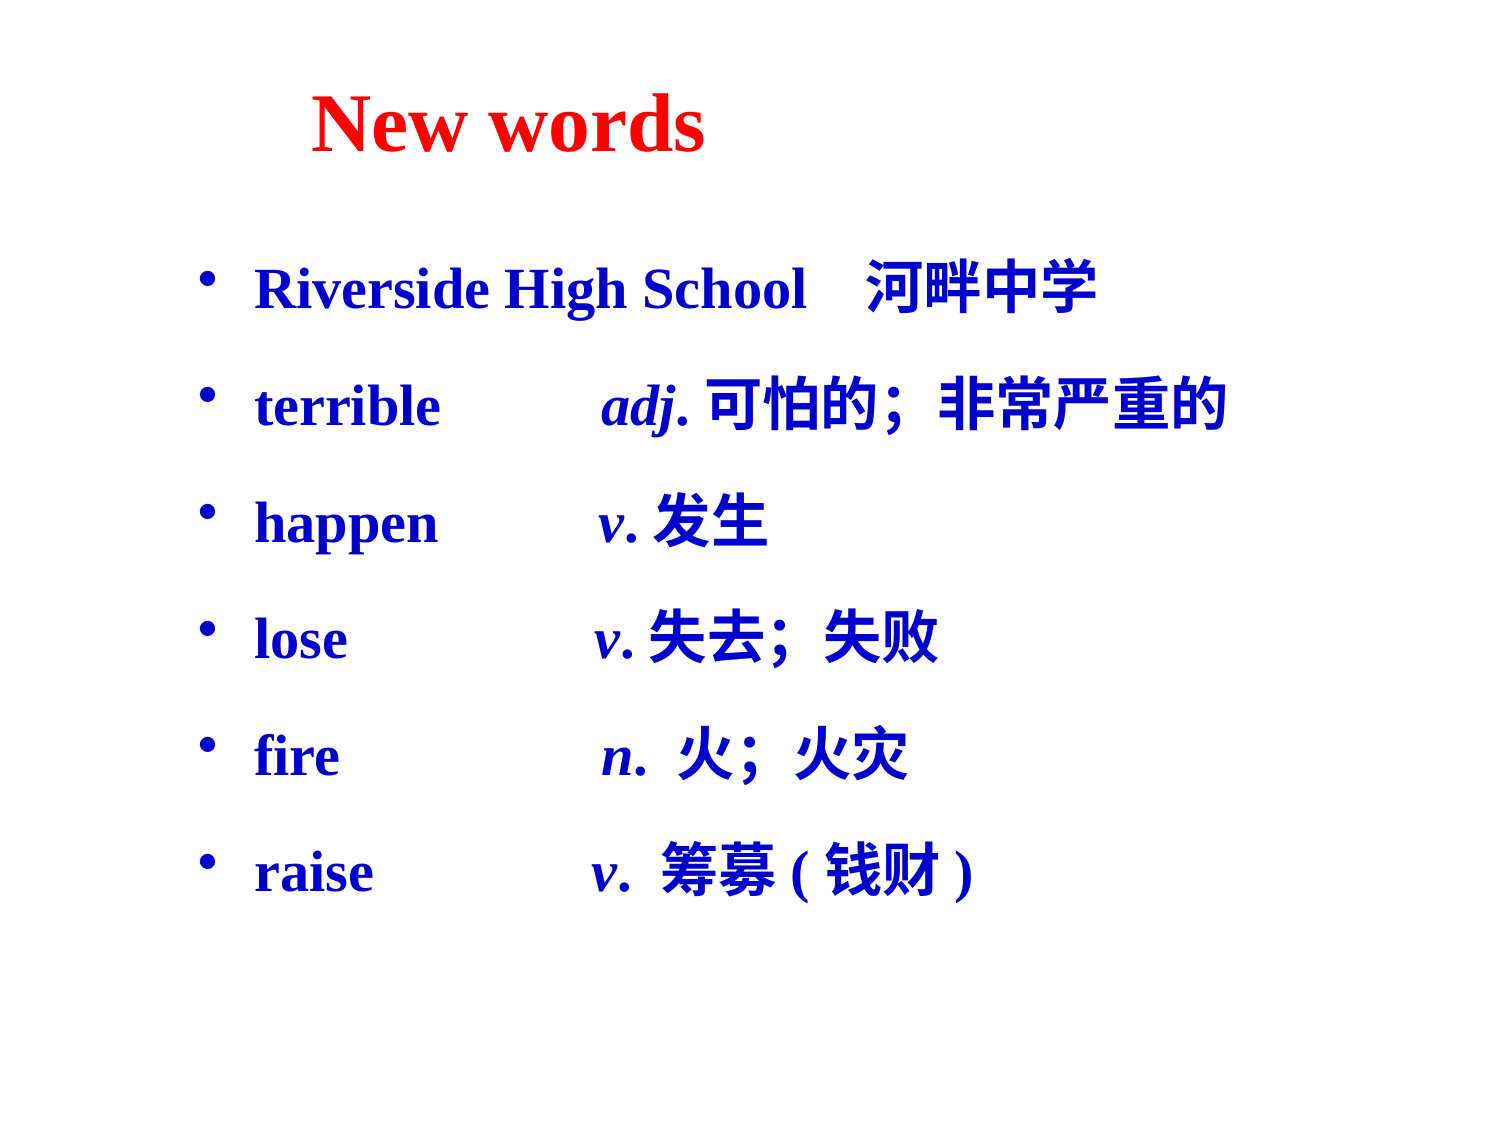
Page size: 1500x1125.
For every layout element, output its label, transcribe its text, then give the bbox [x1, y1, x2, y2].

list Riverside High School 河畔中学 terrible adj.可怕的；非常严重的 happen v.发生 lose v.失去；失败 fire n. 火；火灾 raise v. 筹募(钱财) [182, 207, 1318, 941]
text_box New words [296, 61, 769, 176]
